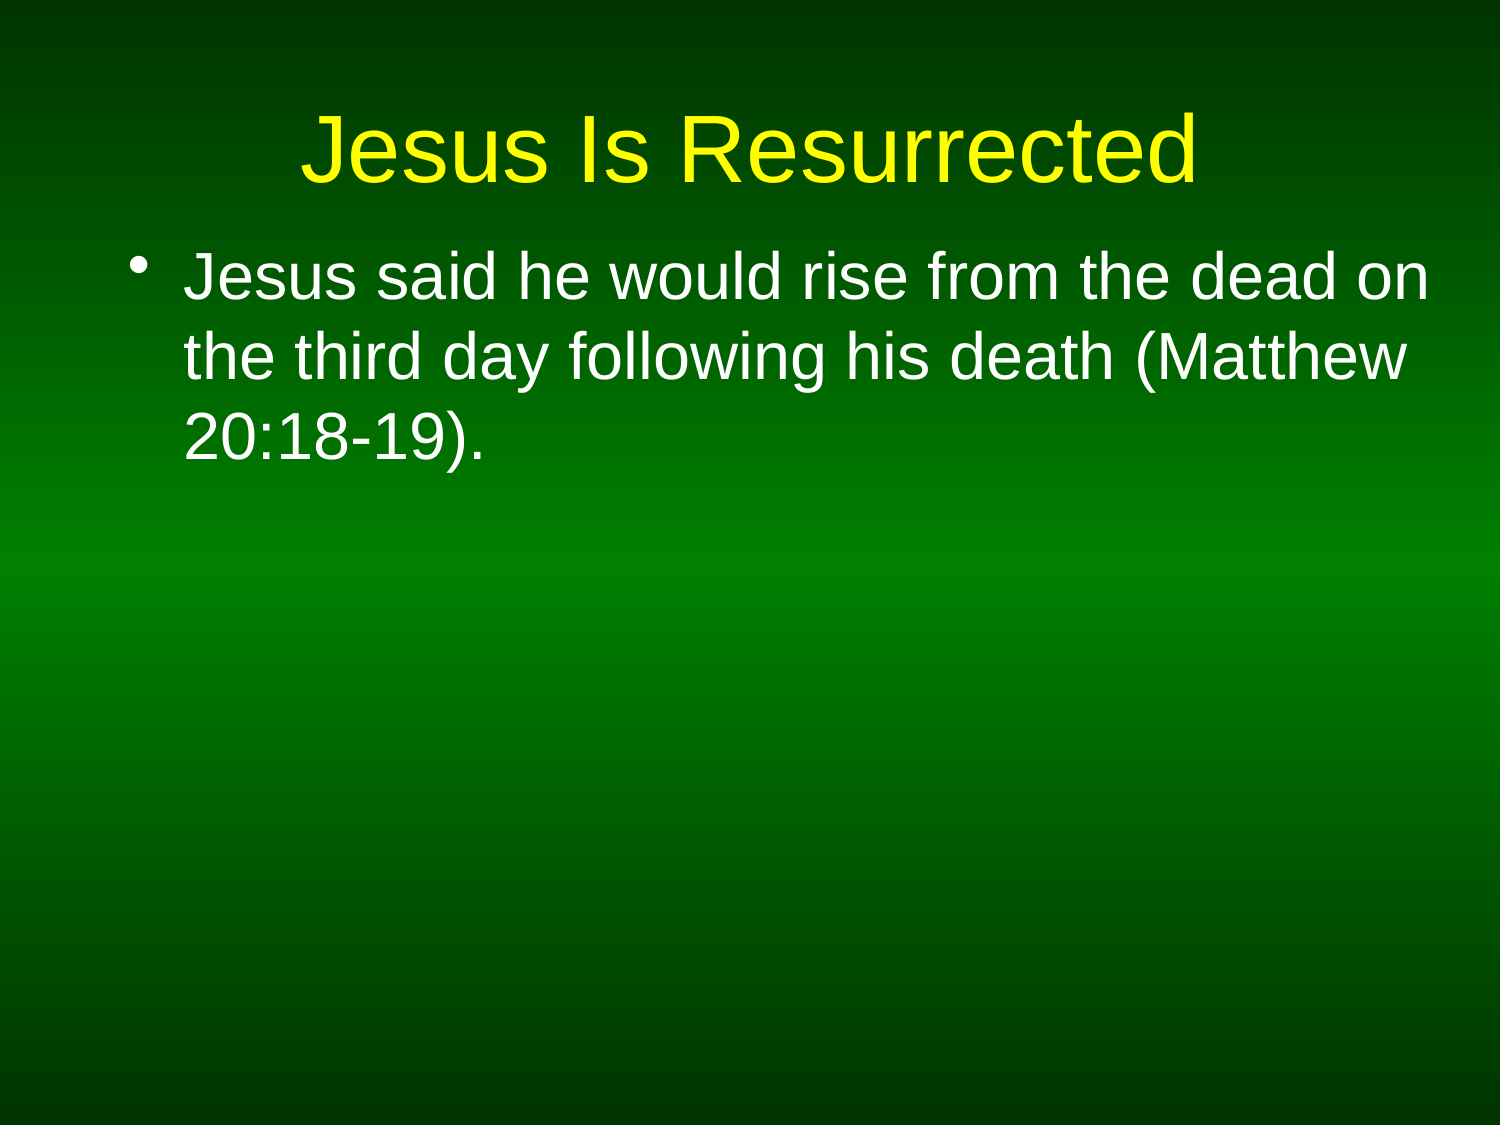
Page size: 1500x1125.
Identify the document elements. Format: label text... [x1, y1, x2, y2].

list Jesus said he would rise from the dead on the third day following his death (Matthew 20:18-19). [112, 224, 1463, 1125]
title Jesus Is Resurrected [37, 50, 1463, 238]
